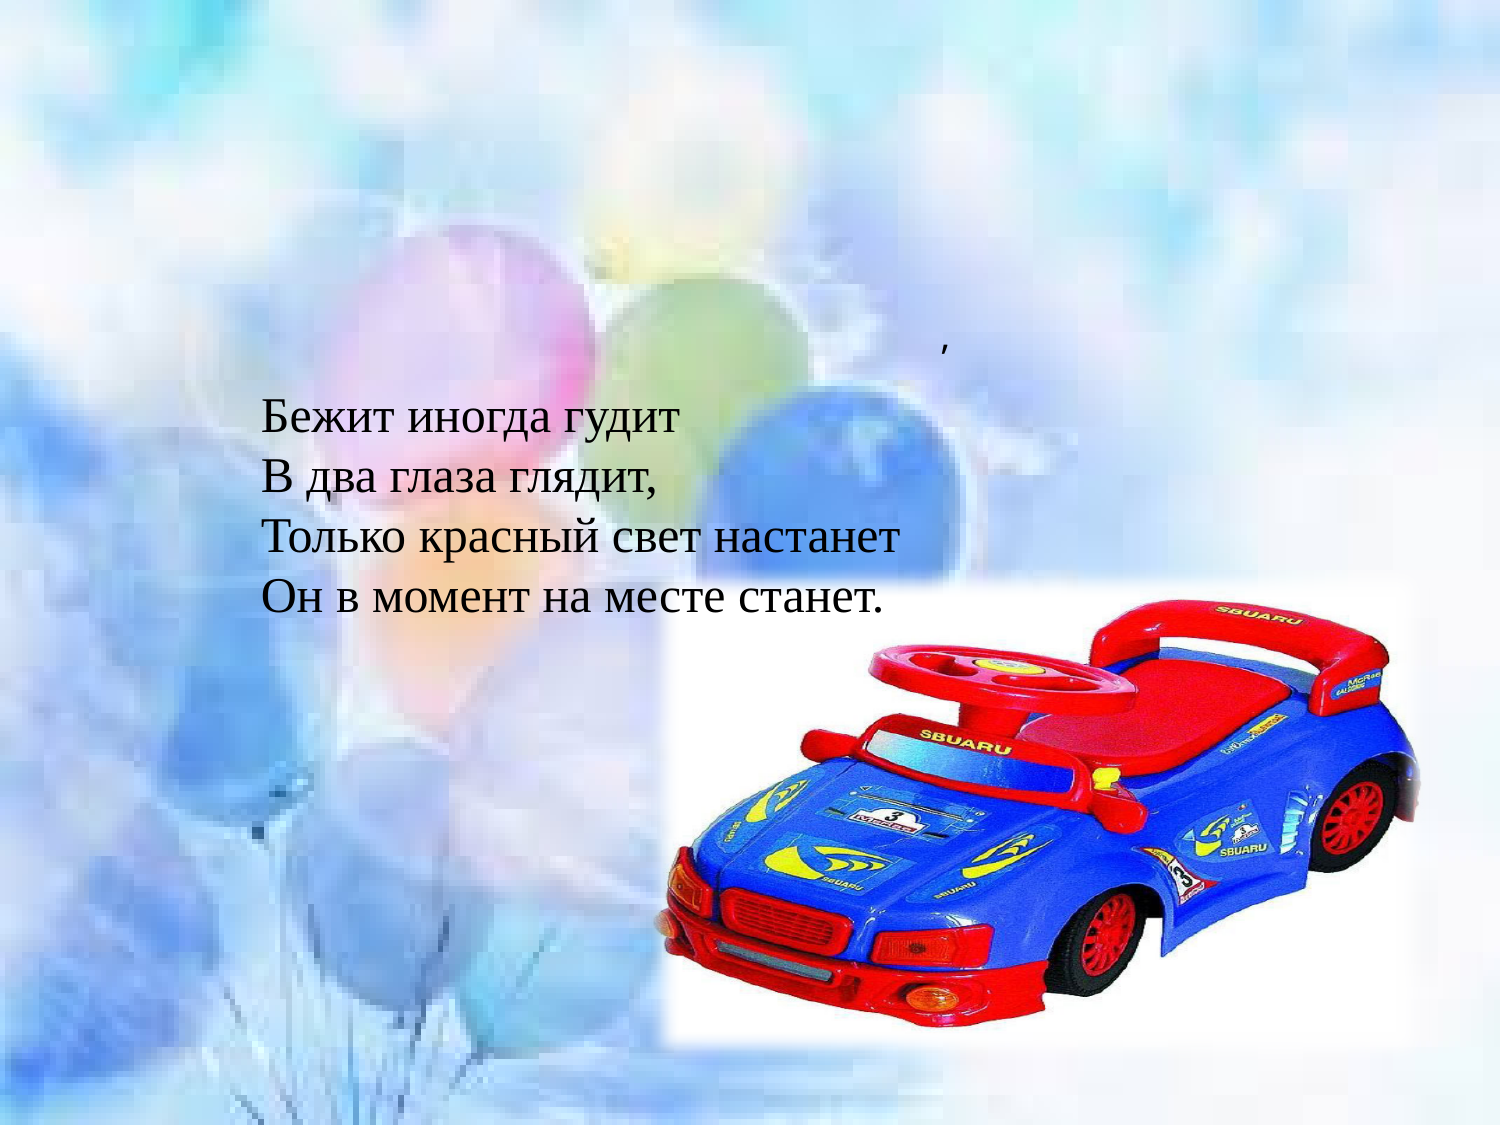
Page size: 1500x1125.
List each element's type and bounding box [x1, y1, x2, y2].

list [644, 562, 1430, 1067]
picture [0, 0, 1500, 1125]
